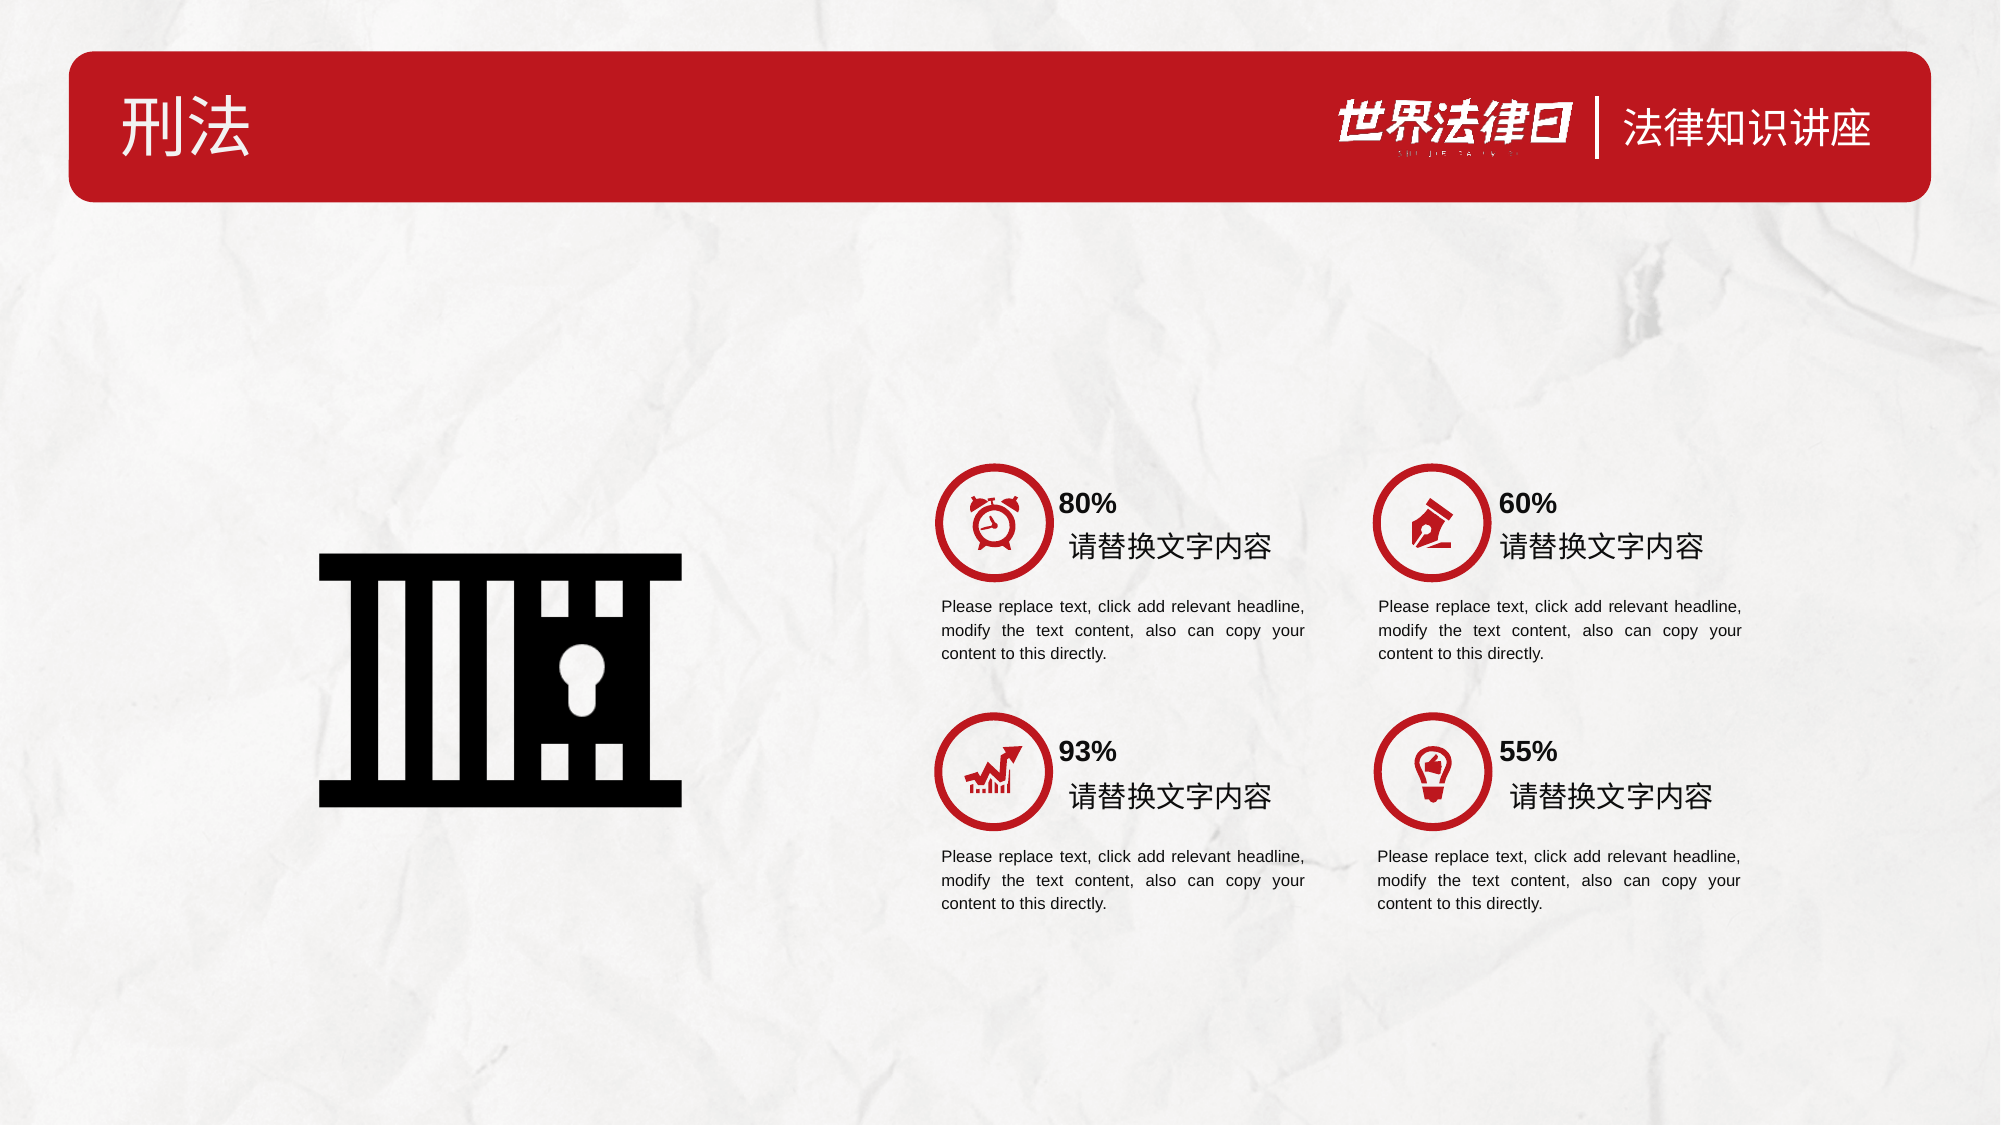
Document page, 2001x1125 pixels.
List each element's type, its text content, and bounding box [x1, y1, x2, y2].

text_box Please replace text, click add relevant headline, modify the text content, also can copy your content to this directly. [1363, 584, 1758, 671]
text_box [970, 784, 974, 794]
text_box 刑法 [105, 77, 673, 173]
text_box [970, 495, 1016, 550]
text_box [933, 711, 1053, 833]
text_box [67, 50, 1933, 204]
text_box [1372, 711, 1494, 833]
text_box [1007, 769, 1011, 794]
text_box [988, 778, 993, 794]
text_box [994, 781, 998, 794]
text_box 55% [1484, 717, 1573, 775]
picture [0, 0, 2001, 1125]
text_box 60% [1484, 469, 1573, 527]
text_box 请替换文字内容 [1494, 764, 1729, 821]
text_box [1412, 498, 1454, 548]
text_box 93% [1043, 717, 1133, 775]
text_box [1414, 746, 1452, 784]
text_box [964, 746, 1023, 786]
text_box [1371, 462, 1485, 584]
text_box [1000, 784, 1005, 794]
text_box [1338, 93, 1895, 160]
text_box 80% [1043, 469, 1133, 527]
text_box 请替换文字内容 [1053, 514, 1289, 571]
text_box 请替换文字内容 [1053, 764, 1289, 821]
text_box Please replace text, click add relevant headline, modify the text content, also can copy your content to this directly. [926, 834, 1321, 921]
text_box [1422, 786, 1445, 803]
text_box [1000, 495, 1020, 513]
text_box Please replace text, click add relevant headline, modify the text content, also can copy your content to this directly. [926, 584, 1321, 671]
text_box [934, 462, 1053, 584]
text_box 请替换文字内容 [1485, 514, 1720, 571]
text_box Please replace text, click add relevant headline, modify the text content, also can copy your content to this directly. [1362, 834, 1757, 921]
